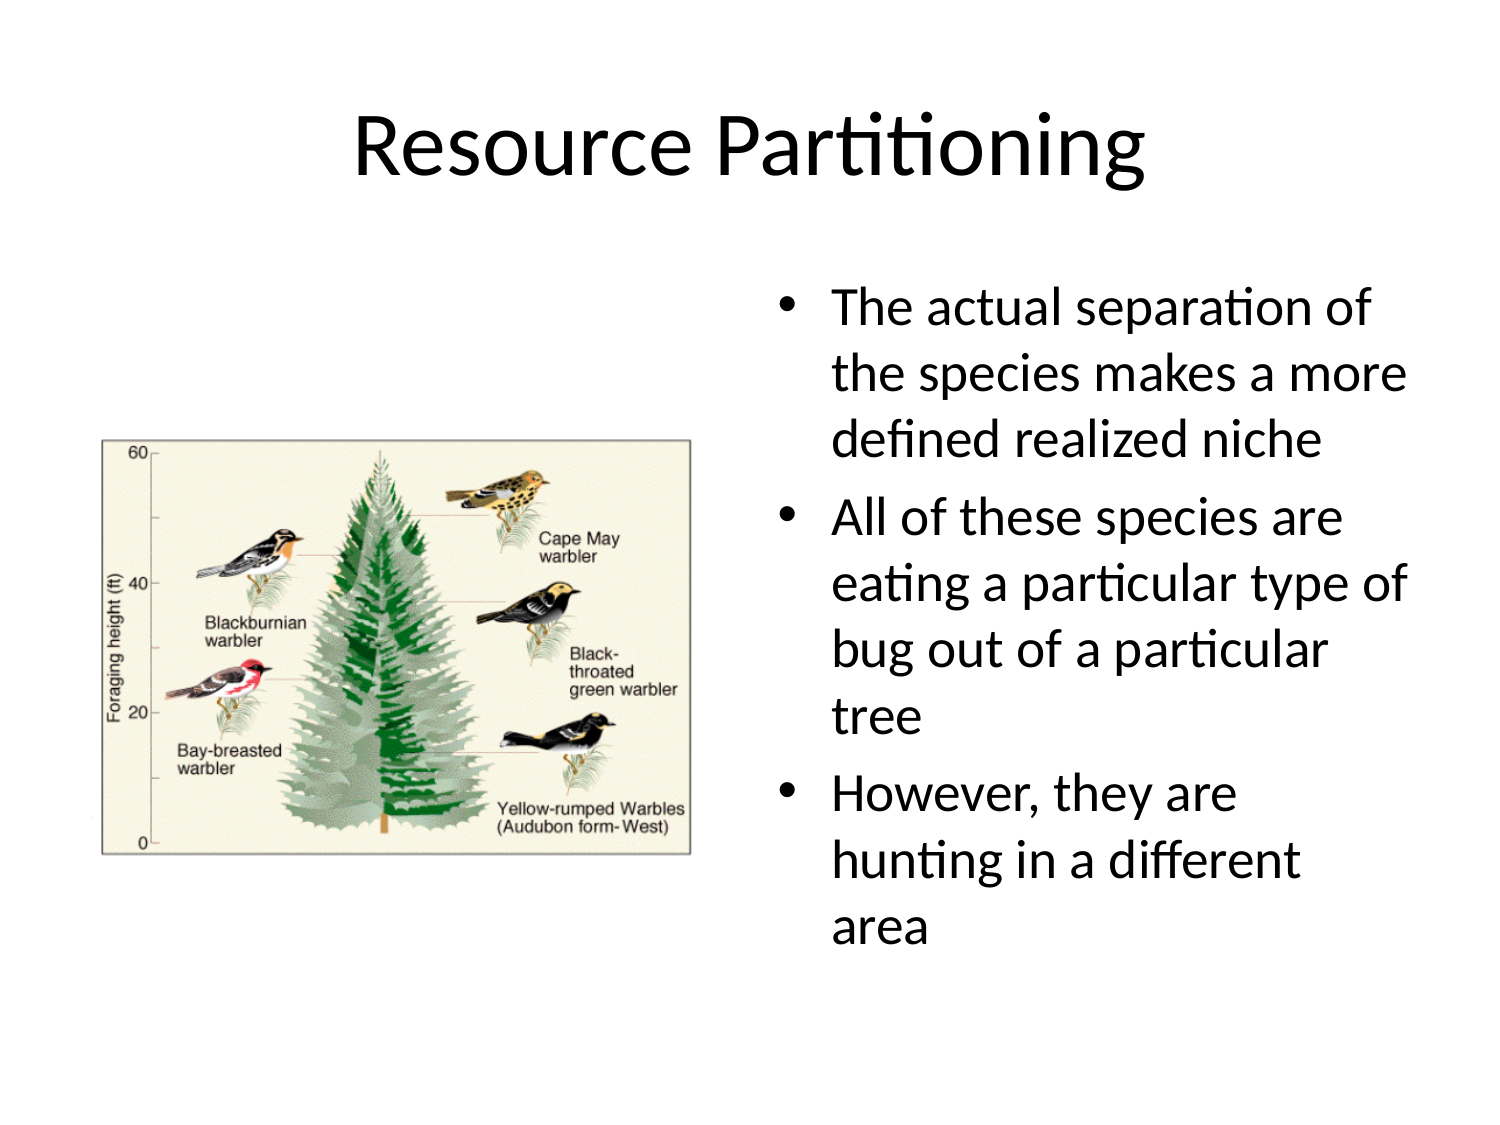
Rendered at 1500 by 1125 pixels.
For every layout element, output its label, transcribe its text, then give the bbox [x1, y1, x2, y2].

list The actual separation of the species makes a more defined realized niche All of these species are eating a particular type of bug out of a particular tree However, they are hunting in a different area [762, 262, 1425, 1005]
picture [62, 424, 703, 863]
title Resource Partitioning [75, 45, 1425, 233]
